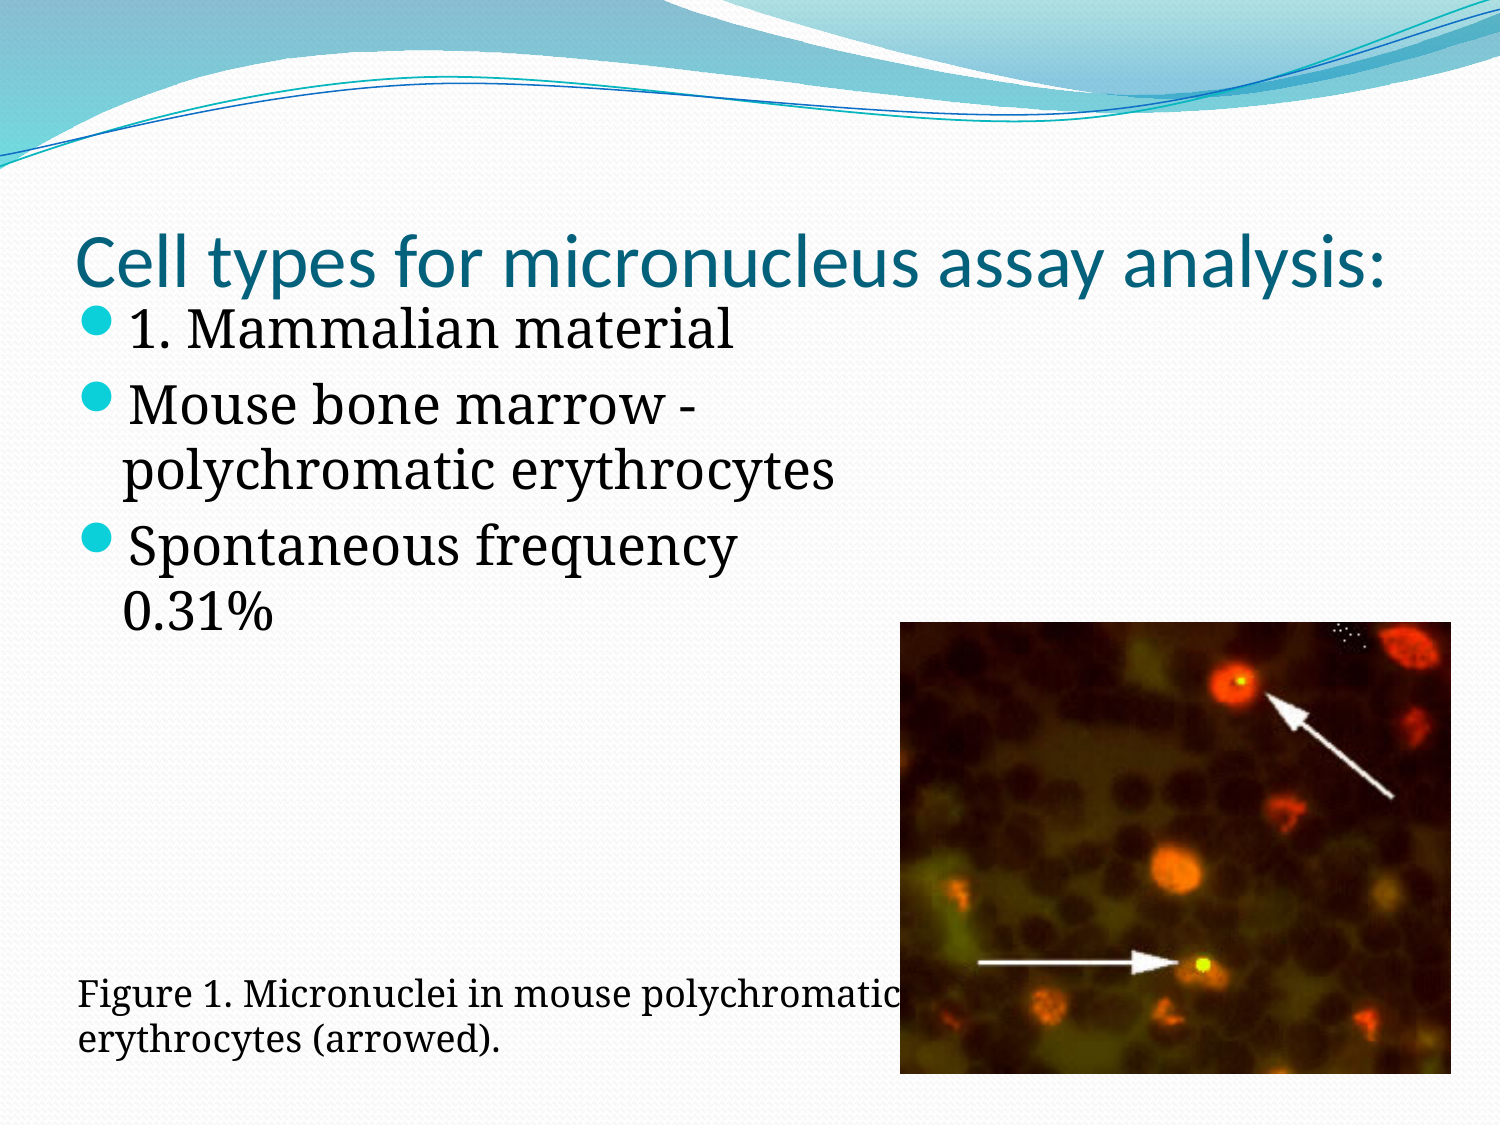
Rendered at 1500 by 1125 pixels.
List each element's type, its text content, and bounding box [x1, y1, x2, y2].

title Cell types for micronucleus assay analysis: [75, 115, 1425, 303]
text_box Figure 1. Micronuclei in mouse polychromatic erythrocytes (arrowed). [62, 962, 892, 1068]
picture [899, 621, 1451, 1074]
list 1. Mammalian material Mouse bone marrow - polychromatic erythrocytes Spontaneous frequency 0.31% [62, 287, 875, 962]
